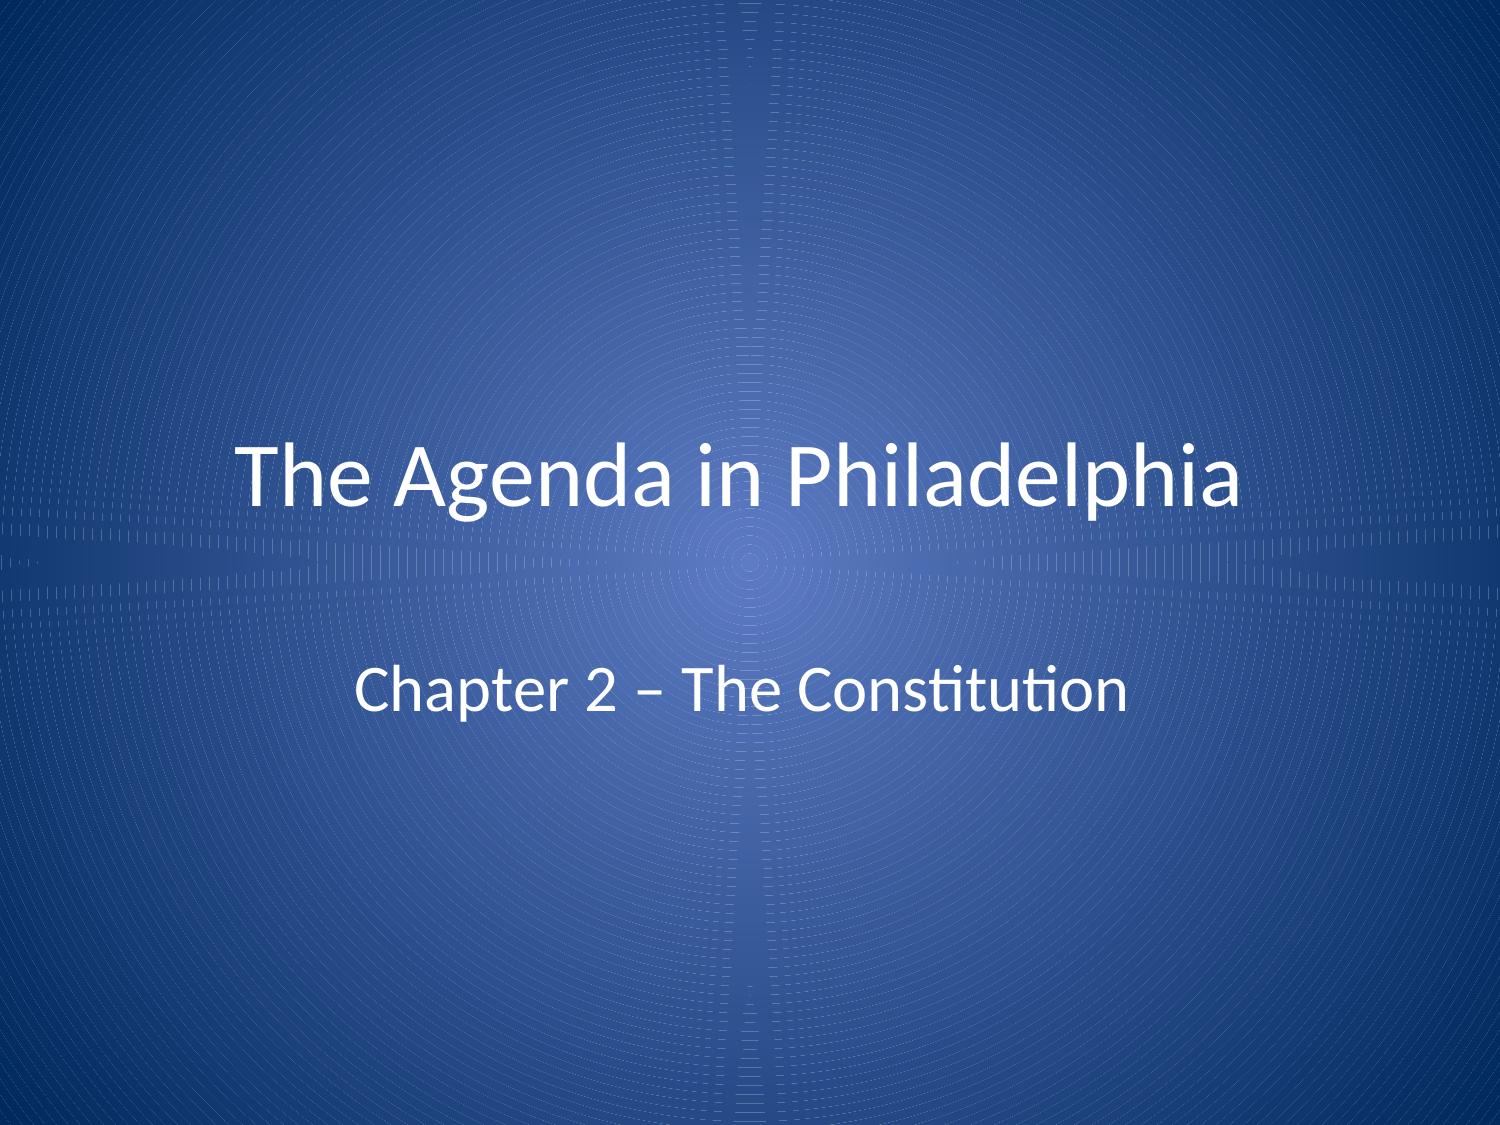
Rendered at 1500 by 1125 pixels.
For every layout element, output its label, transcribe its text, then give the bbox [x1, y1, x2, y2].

title The Agenda in Philadelphia [112, 349, 1388, 591]
subtitle Chapter 2 – The Constitution [225, 637, 1275, 925]
